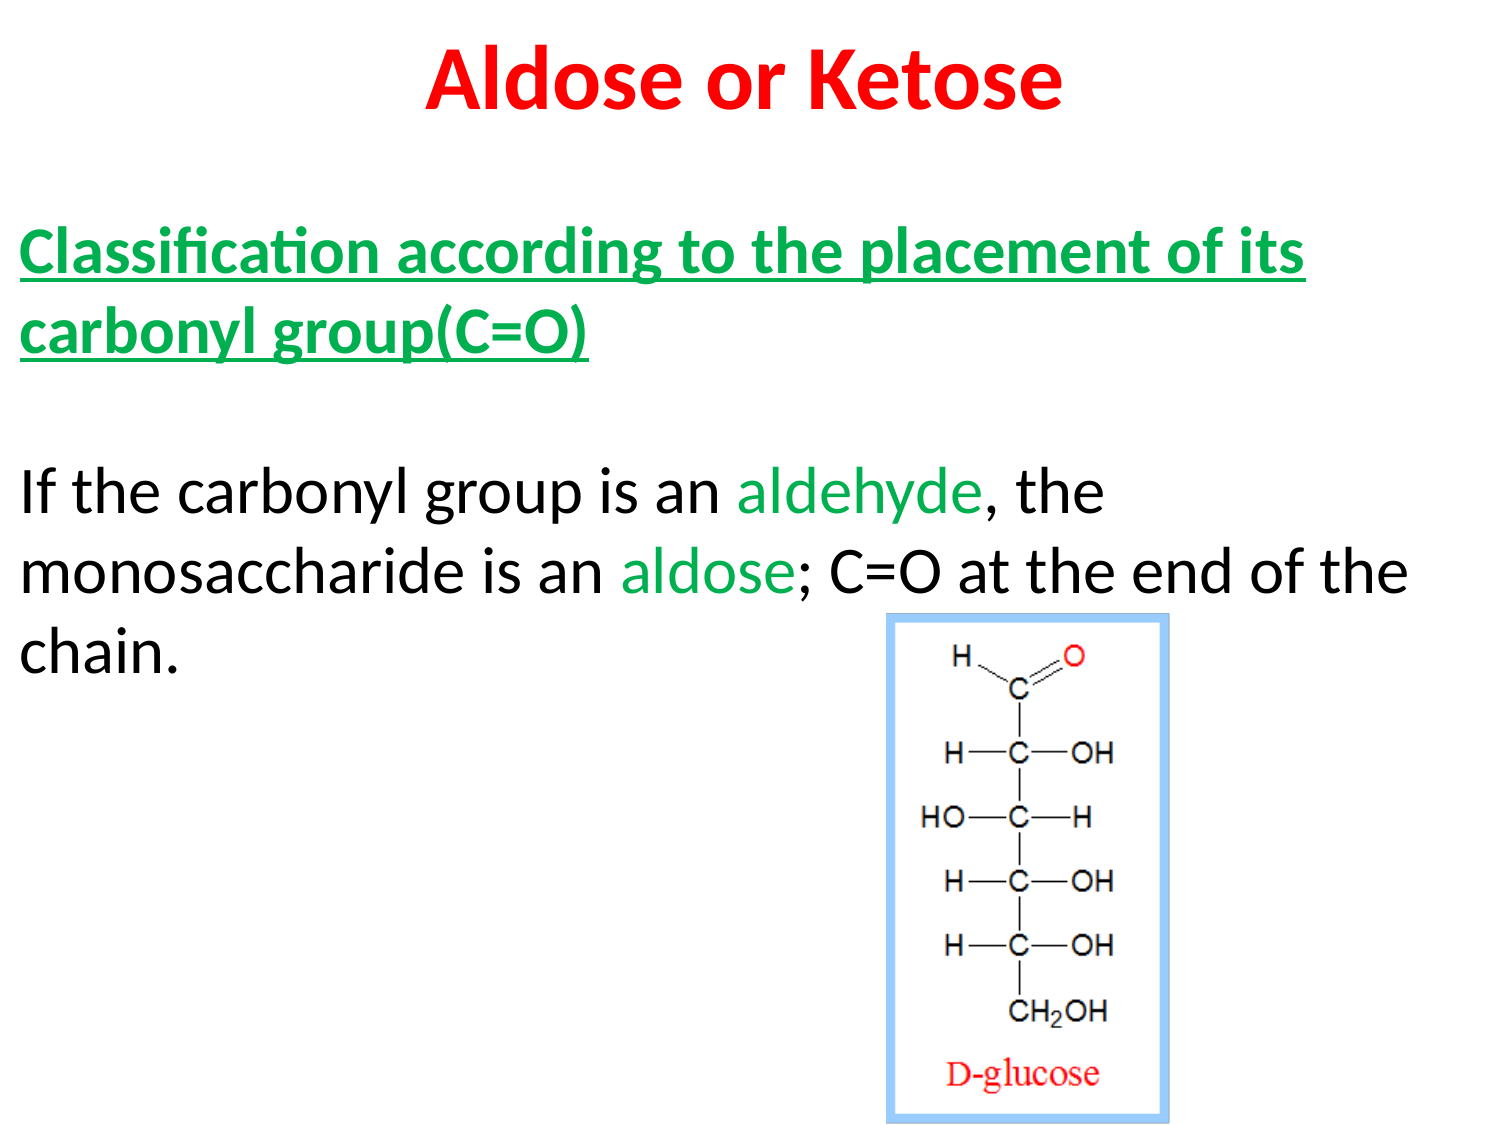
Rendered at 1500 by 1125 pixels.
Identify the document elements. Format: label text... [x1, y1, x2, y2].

text_box Classification according to the placement of its carbonyl group(C=O) If the carbonyl group is an aldehyde, the monosaccharide is an aldose; C=O at the end of the chain. [4, 199, 1500, 695]
text_box Aldose or Ketose [70, 10, 1421, 199]
picture [886, 612, 1171, 1125]
